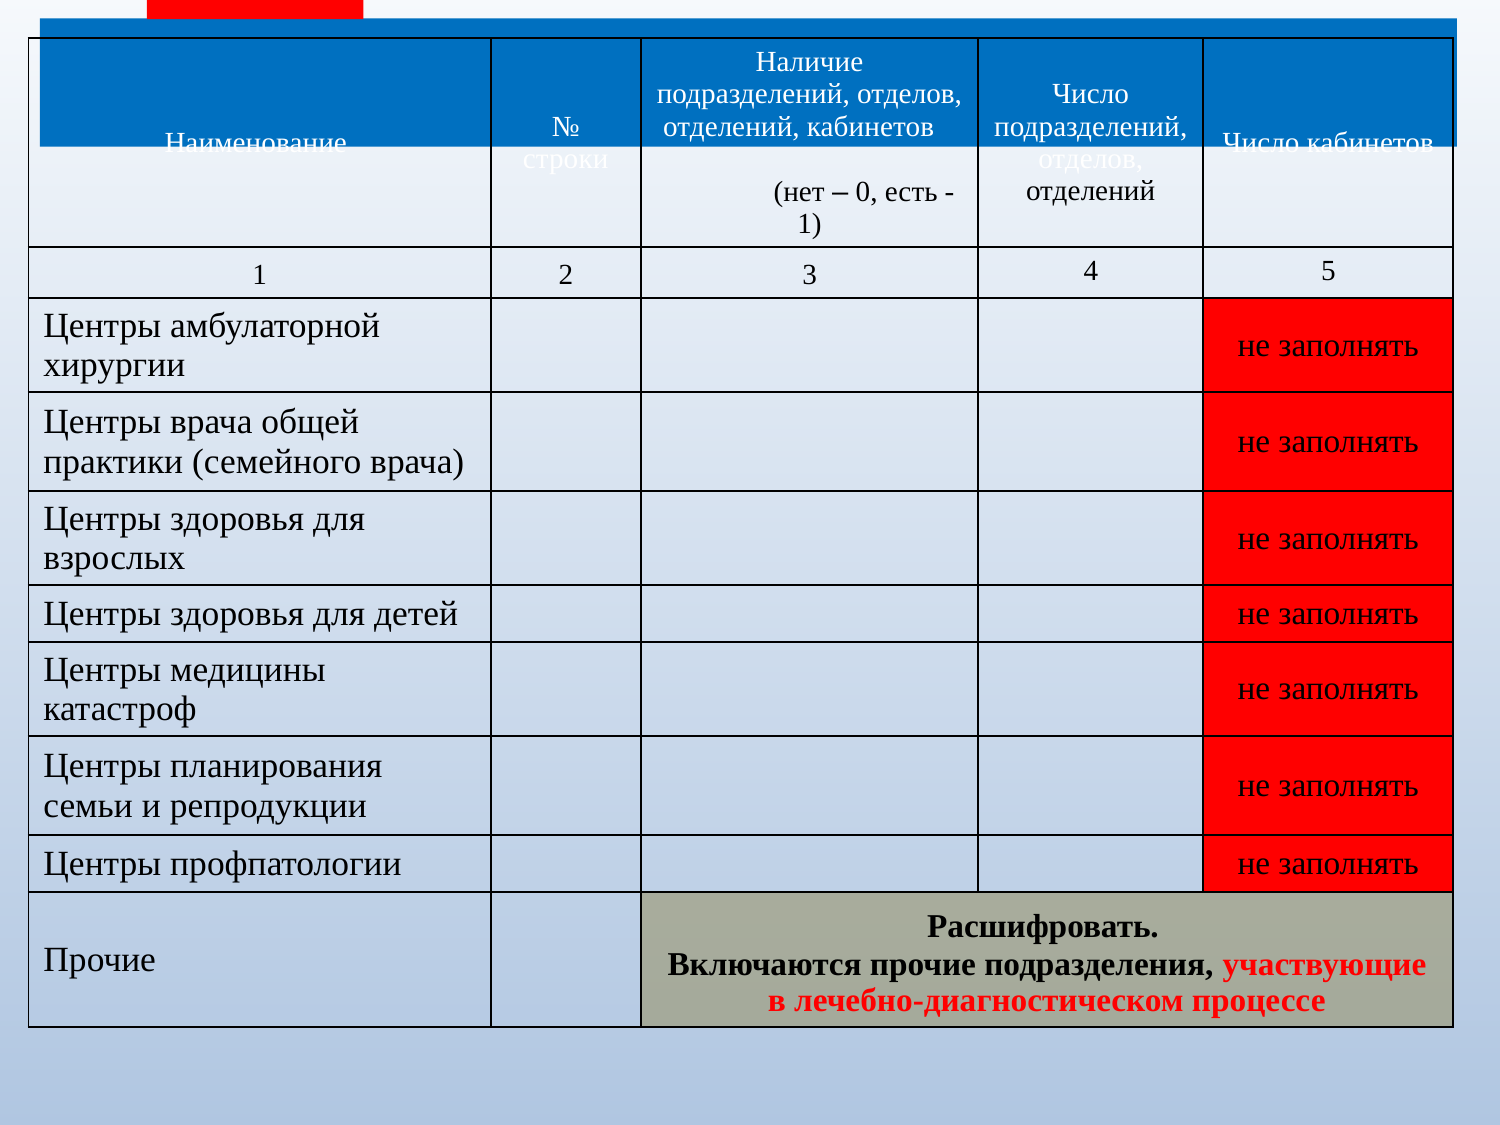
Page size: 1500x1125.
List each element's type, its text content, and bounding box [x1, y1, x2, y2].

table_cell [979, 492, 1202, 584]
table_cell Прочие [29, 893, 490, 1026]
table_cell [492, 586, 640, 641]
table_cell [642, 737, 977, 834]
table_cell 2 [492, 248, 640, 297]
table_cell 4 [979, 248, 1202, 297]
table_cell [642, 393, 977, 490]
table_cell [979, 586, 1202, 641]
table_cell [979, 643, 1202, 735]
table_header Число кабинетов [1204, 39, 1452, 246]
table_cell Центры планирования семьи и репродукции [29, 737, 490, 834]
table_cell [642, 586, 977, 641]
table_cell [642, 299, 977, 391]
table_cell [492, 492, 640, 584]
table_header Наименование [29, 39, 490, 246]
table_cell [492, 393, 640, 490]
table_cell не заполнять [1204, 737, 1452, 834]
table_cell [979, 393, 1202, 490]
table_header № строки [492, 39, 640, 246]
table_cell [642, 492, 977, 584]
table_cell не заполнять [1204, 586, 1452, 641]
table_cell не заполнять [1204, 836, 1452, 891]
table_cell не заполнять [1204, 299, 1452, 391]
table_cell 1 [29, 248, 490, 297]
table_cell не заполнять [1204, 643, 1452, 735]
text_box [38, 16, 1459, 149]
table_cell Центры амбулаторной хирургии [29, 299, 490, 391]
table_header Наличие подразделений, отделов, отделений, кабинетов (нет – 0, есть - 1) [642, 39, 977, 246]
table_cell 5 [1204, 248, 1452, 297]
text_box [145, 0, 365, 21]
table_cell 3 [642, 248, 977, 297]
table_cell [979, 299, 1202, 391]
table_cell [492, 893, 640, 1026]
table_cell Центры врача общей практики (семейного врача) [29, 393, 490, 490]
table_cell [492, 836, 640, 891]
table_cell Центры здоровья для детей [29, 586, 490, 641]
table_cell Центры профпатологии [29, 836, 490, 891]
table_cell [979, 836, 1202, 891]
table_cell Расшифровать. Включаются прочие подразделения, участвующие в лечебно-диагностическом процессе [642, 893, 1452, 1026]
table_cell не заполнять [1204, 492, 1452, 584]
table_cell Центры здоровья для взрослых [29, 492, 490, 584]
table_cell Центры медицины катастроф [29, 643, 490, 735]
table_cell [979, 737, 1202, 834]
table_cell [492, 737, 640, 834]
table_cell [642, 836, 977, 891]
table_cell [642, 643, 977, 735]
table_cell не заполнять [1204, 393, 1452, 490]
table_cell [492, 299, 640, 391]
table_header Число подразделений, отделов, отделений [979, 39, 1202, 246]
table_cell [492, 643, 640, 735]
